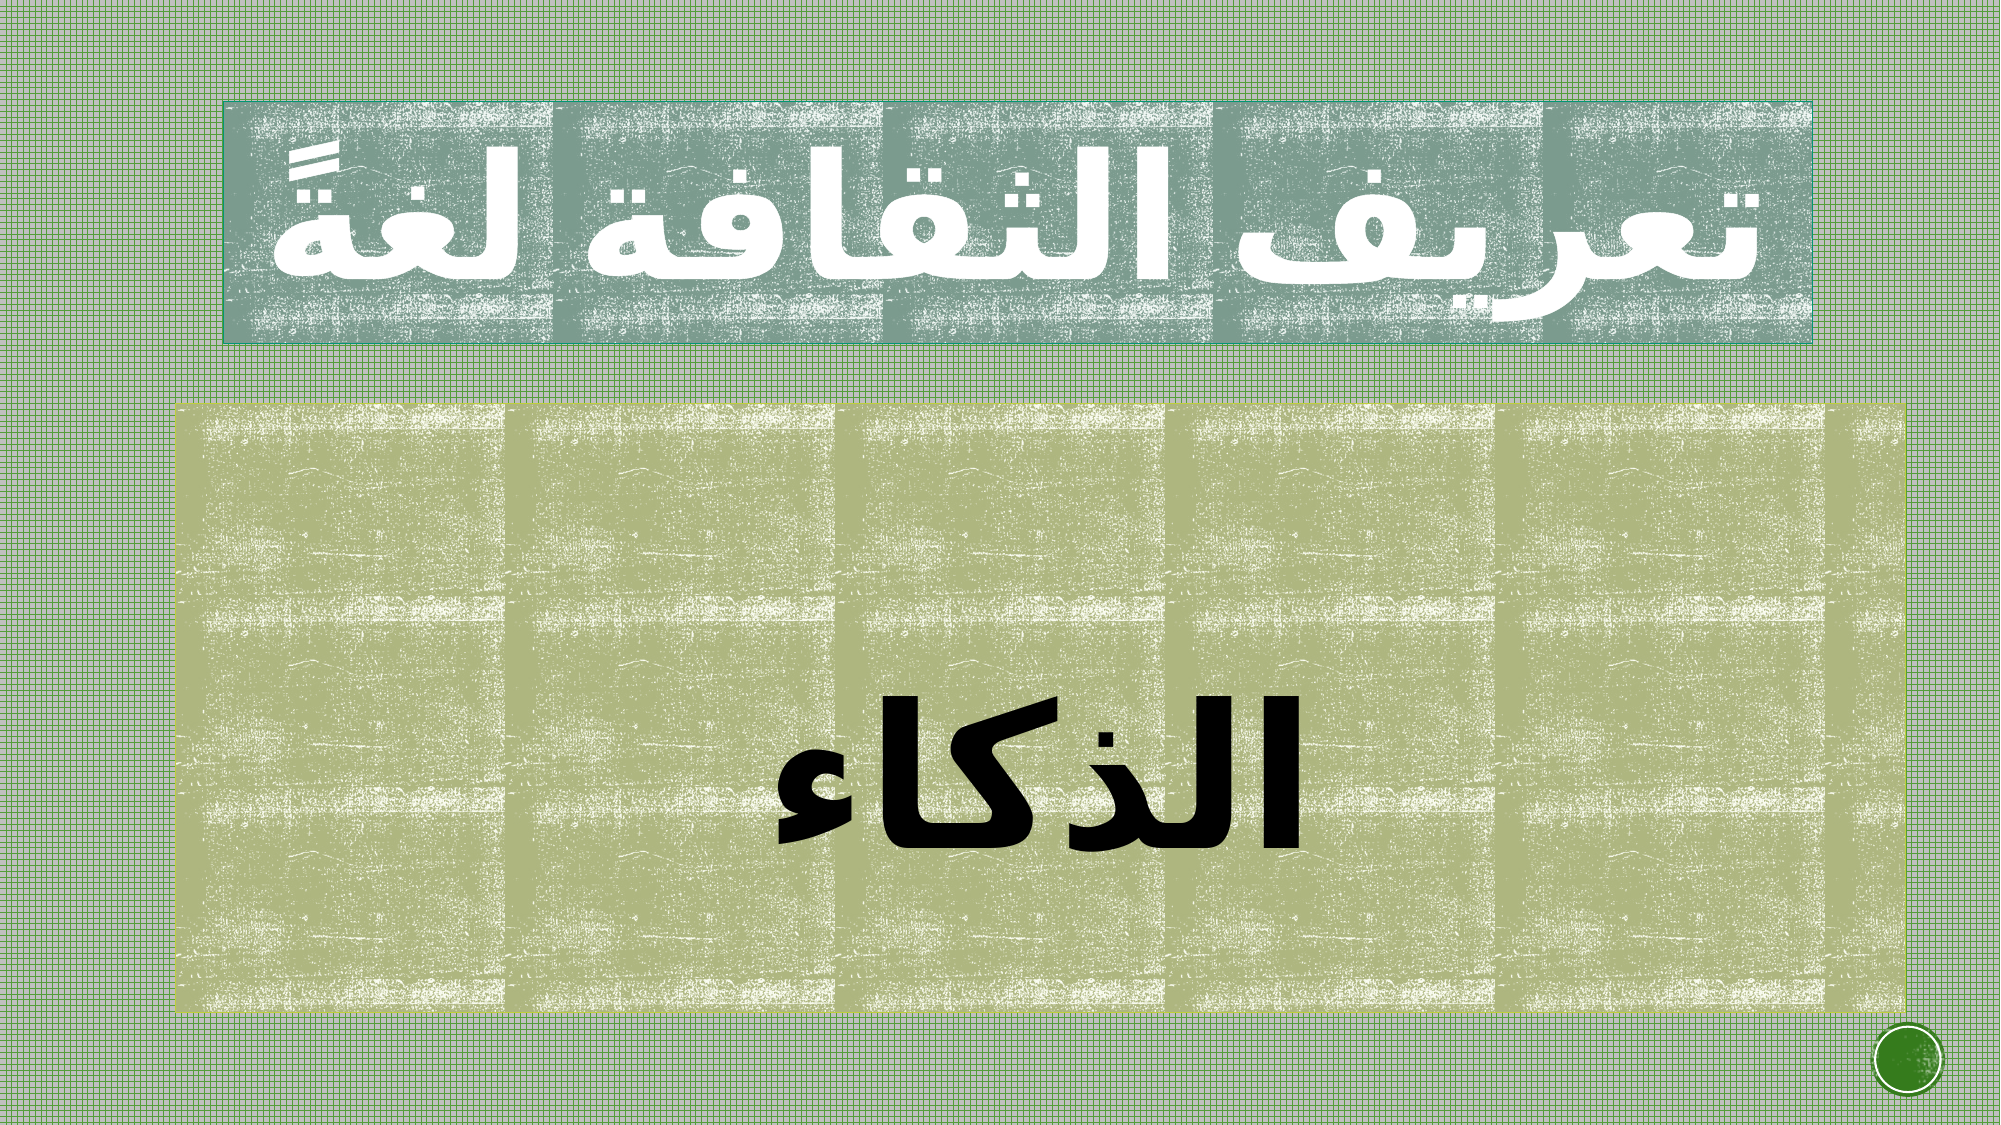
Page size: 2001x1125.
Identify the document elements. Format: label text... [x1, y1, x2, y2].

list الذكاء [175, 403, 1906, 1013]
title تعريف الثقافة لغةً [223, 101, 1813, 344]
